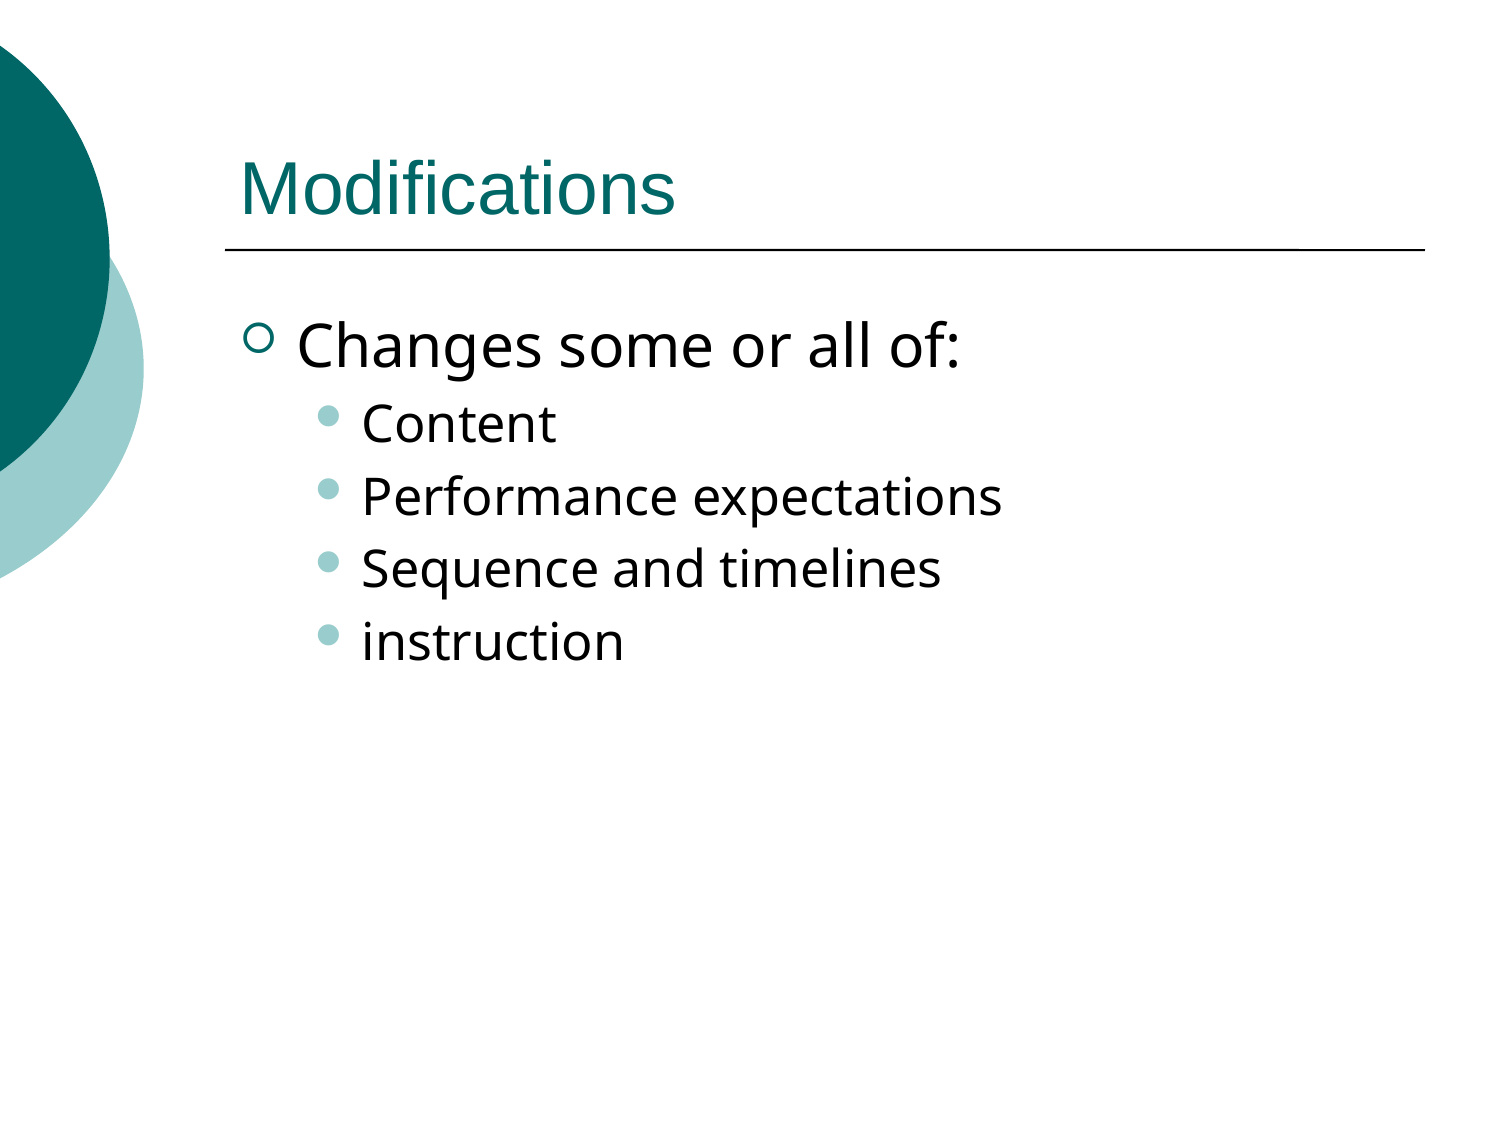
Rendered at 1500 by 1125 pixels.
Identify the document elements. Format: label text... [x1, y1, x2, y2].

list Changes some or all of: Content Performance expectations Sequence and timelines instruction [224, 299, 1425, 975]
title Modifications [224, 49, 1425, 238]
